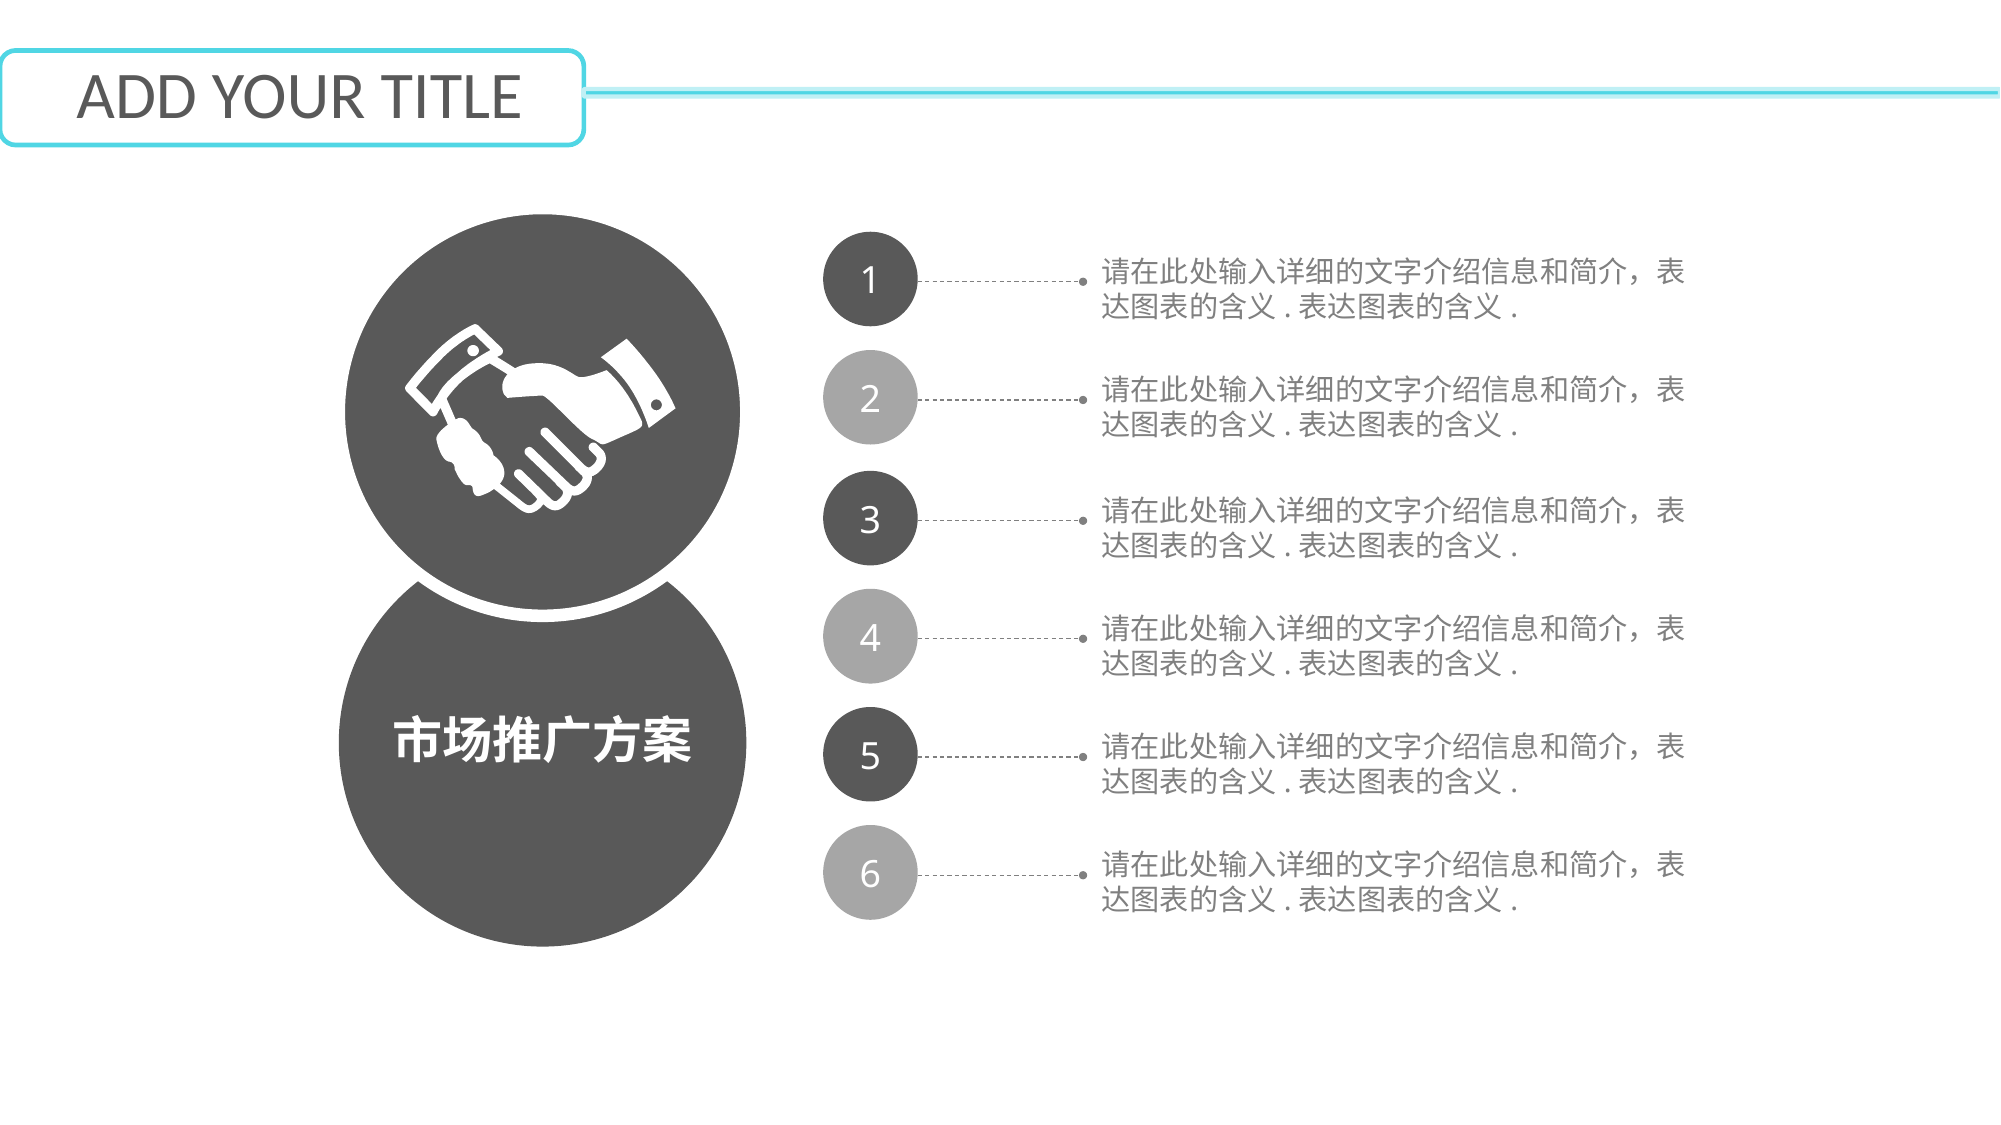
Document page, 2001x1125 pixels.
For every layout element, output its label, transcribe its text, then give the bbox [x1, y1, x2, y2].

text_box [405, 324, 643, 514]
text_box 5 [821, 704, 920, 804]
text_box [600, 338, 676, 428]
text_box 请在此处输入详细的文字介绍信息和简介，表达图表的含义.表达图表的含义. [1086, 484, 1721, 602]
text_box 2 [821, 347, 920, 447]
text_box 市场推广方案 [377, 708, 707, 769]
text_box 请在此处输入详细的文字介绍信息和简介，表达图表的含义.表达图表的含义. [1086, 363, 1721, 484]
text_box 6 [821, 822, 920, 922]
text_box 1 [821, 229, 920, 329]
text_box 请在此处输入详细的文字介绍信息和简介，表达图表的含义.表达图表的含义. [1086, 602, 1721, 720]
text_box 4 [821, 586, 920, 686]
text_box 请在此处输入详细的文字介绍信息和简介，表达图表的含义.表达图表的含义. [1086, 839, 1721, 970]
text_box 请在此处输入详细的文字介绍信息和简介，表达图表的含义.表达图表的含义. [1086, 245, 1721, 363]
text_box [336, 577, 749, 949]
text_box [0, 44, 2000, 146]
text_box 3 [821, 468, 920, 568]
text_box [336, 205, 749, 618]
text_box 请在此处输入详细的文字介绍信息和简介，表达图表的含义.表达图表的含义. [1086, 720, 1721, 839]
